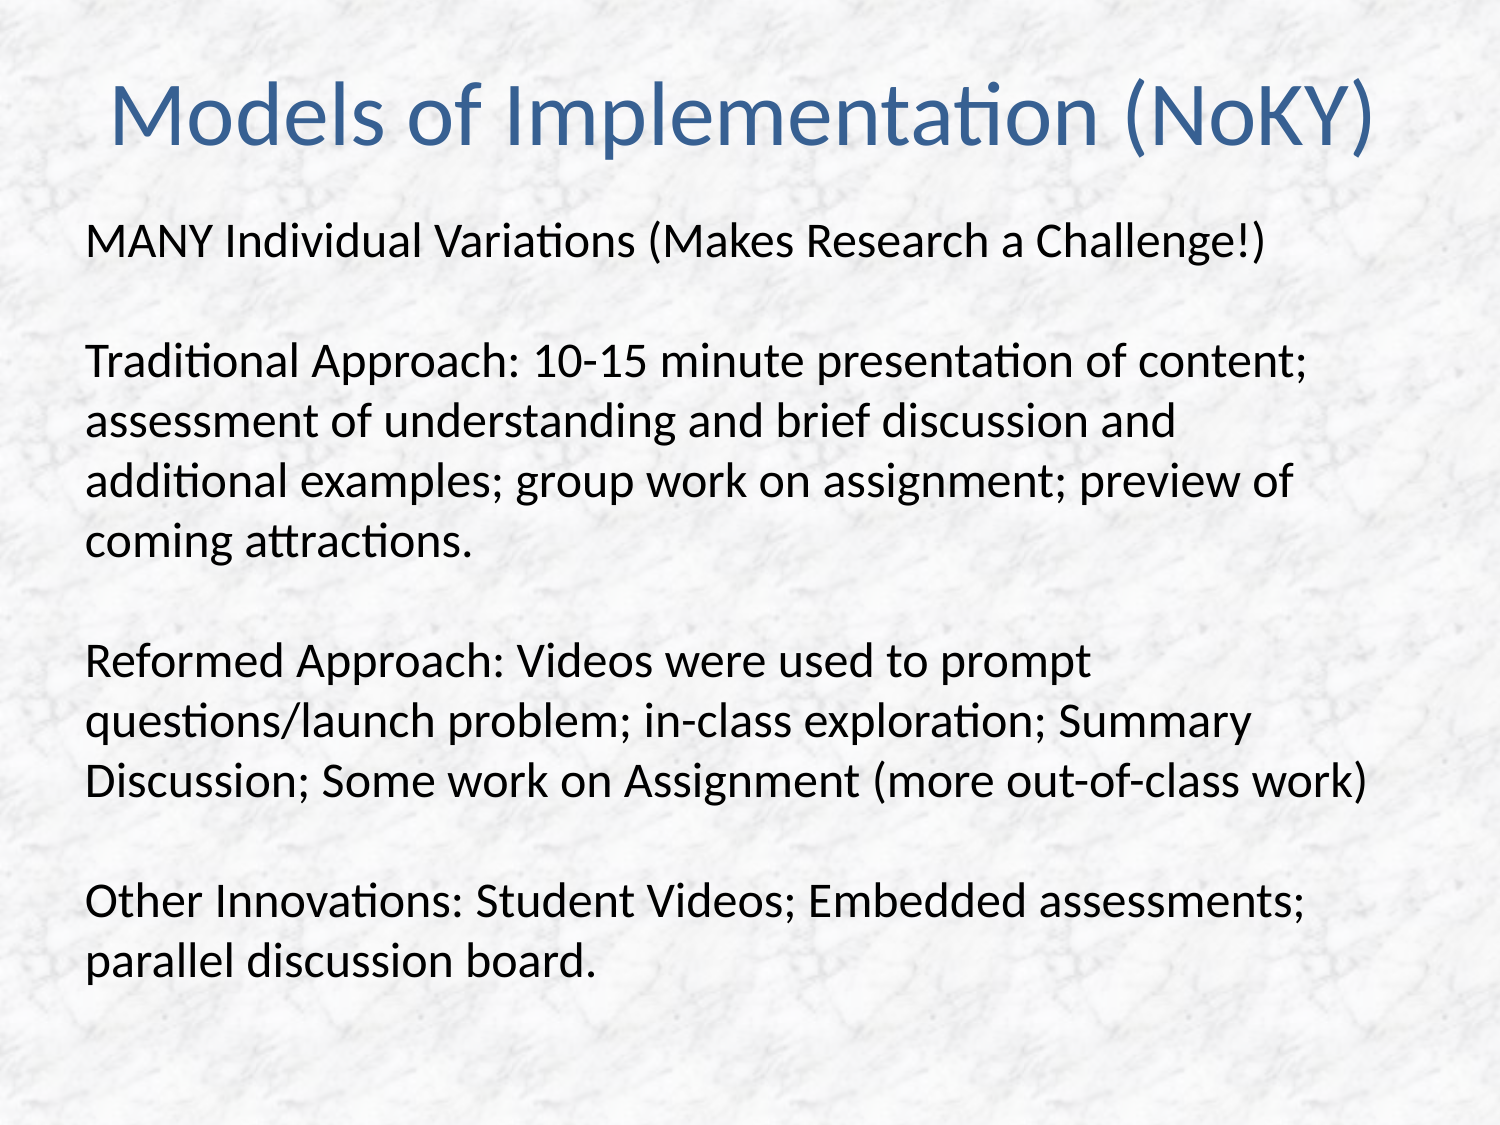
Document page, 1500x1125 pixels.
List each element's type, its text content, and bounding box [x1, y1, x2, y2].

title Models of Implementation (NoKY) [68, 37, 1419, 180]
text_box MANY Individual Variations (Makes Research a Challenge!) Traditional Approach: 10-15 minute presentation of content; assessment of understanding and brief discussion and additional examples; group work on assignment; preview of coming attractions. Reformed Approach: Videos were used to prompt questions/launch problem; in-class exploration; Summary Discussion; Some work on Assignment (more out-of-class work) Other Innovations: Student Videos; Embedded assessments; parallel discussion board. [70, 199, 1396, 995]
